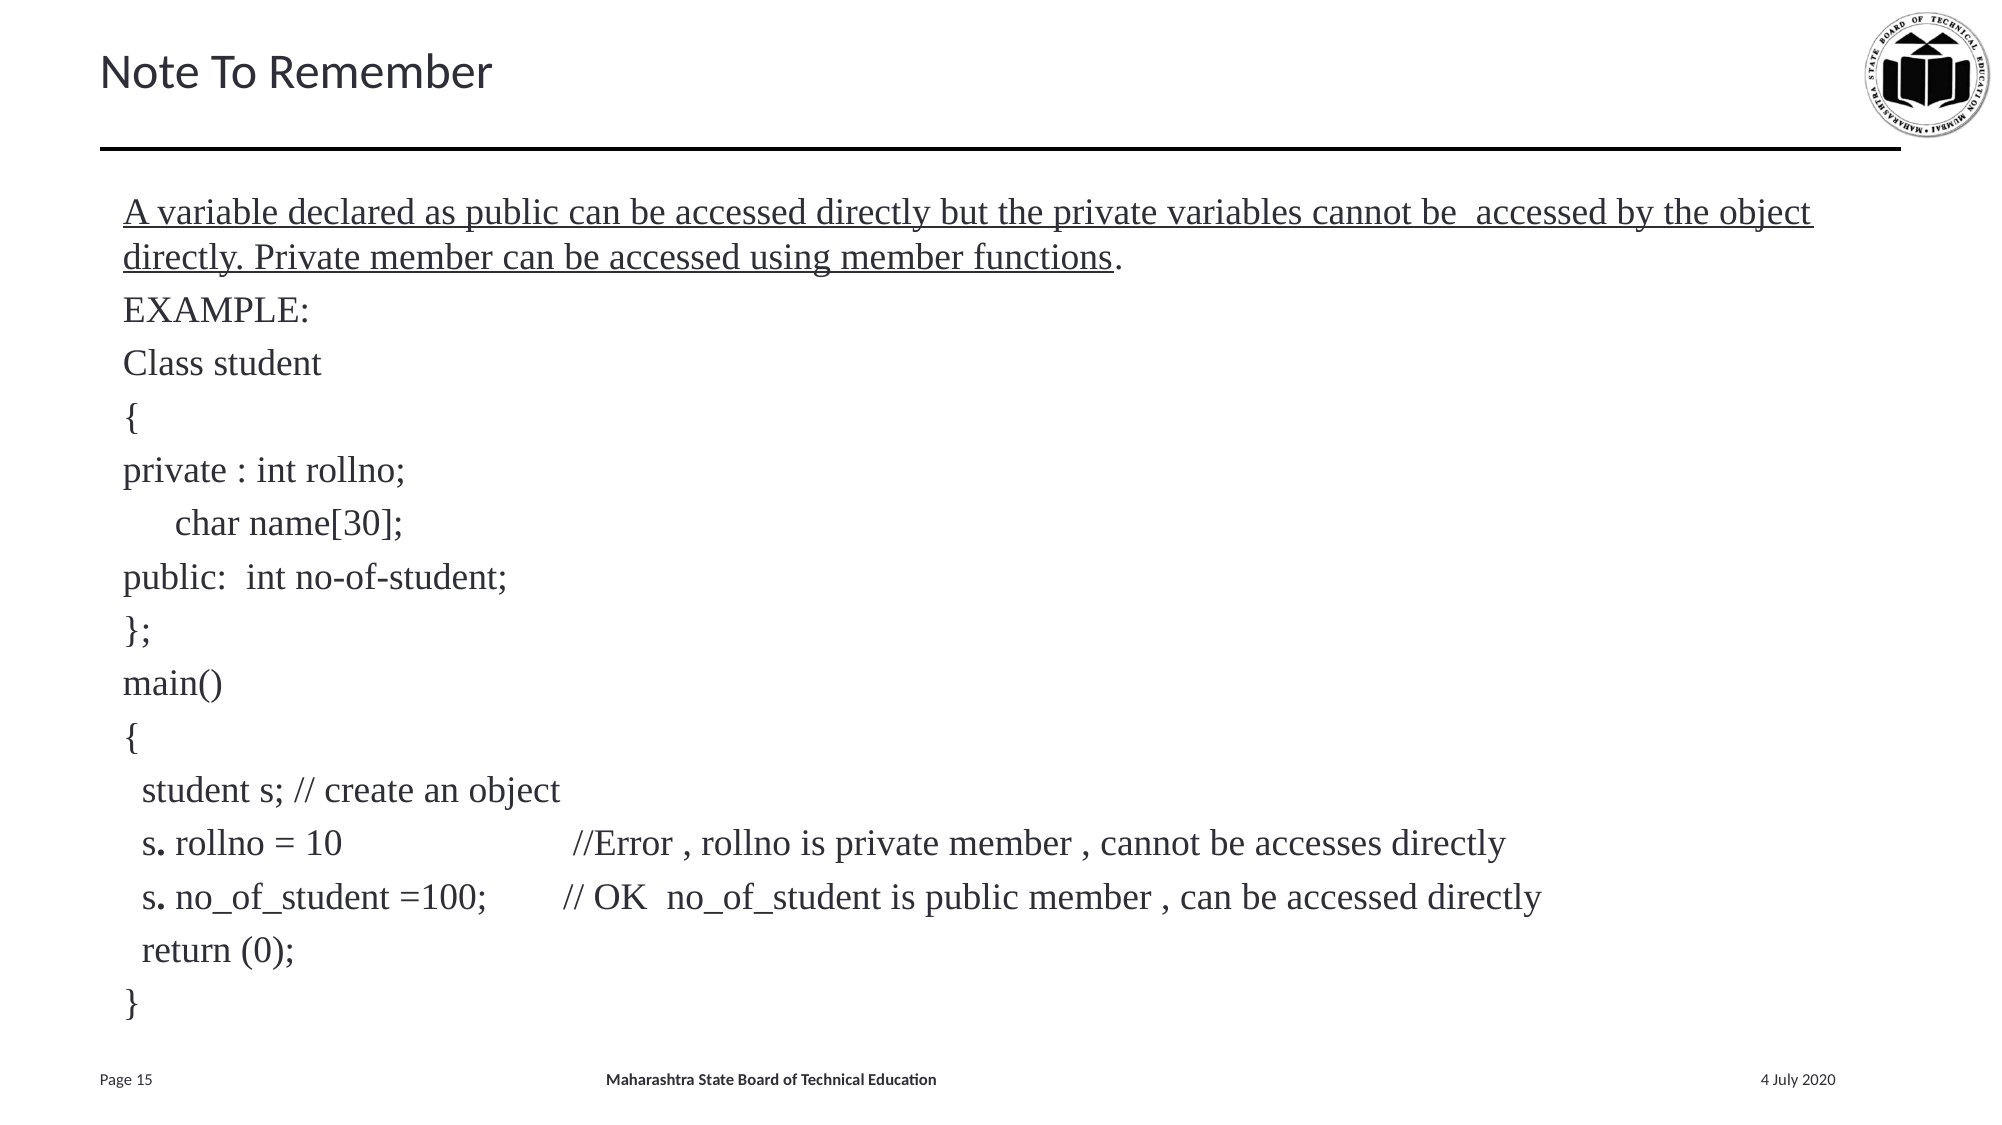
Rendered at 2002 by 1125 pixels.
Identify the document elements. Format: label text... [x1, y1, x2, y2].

list A variable declared as public can be accessed directly but the private variables cannot be accessed by the object directly. Private member can be accessed using member functions. EXAMPLE: Class student { private : int rollno; char name[30]; public: int no-of-student; }; main() { student s; // create an object s. rollno = 10 //Error , rollno is private member , cannot be accesses directly s. no_of_student =100; // OK no_of_student is public member , can be accessed directly return (0); } [100, 186, 1901, 1039]
title Note To Remember [100, 48, 1901, 146]
picture [1852, 0, 2001, 149]
